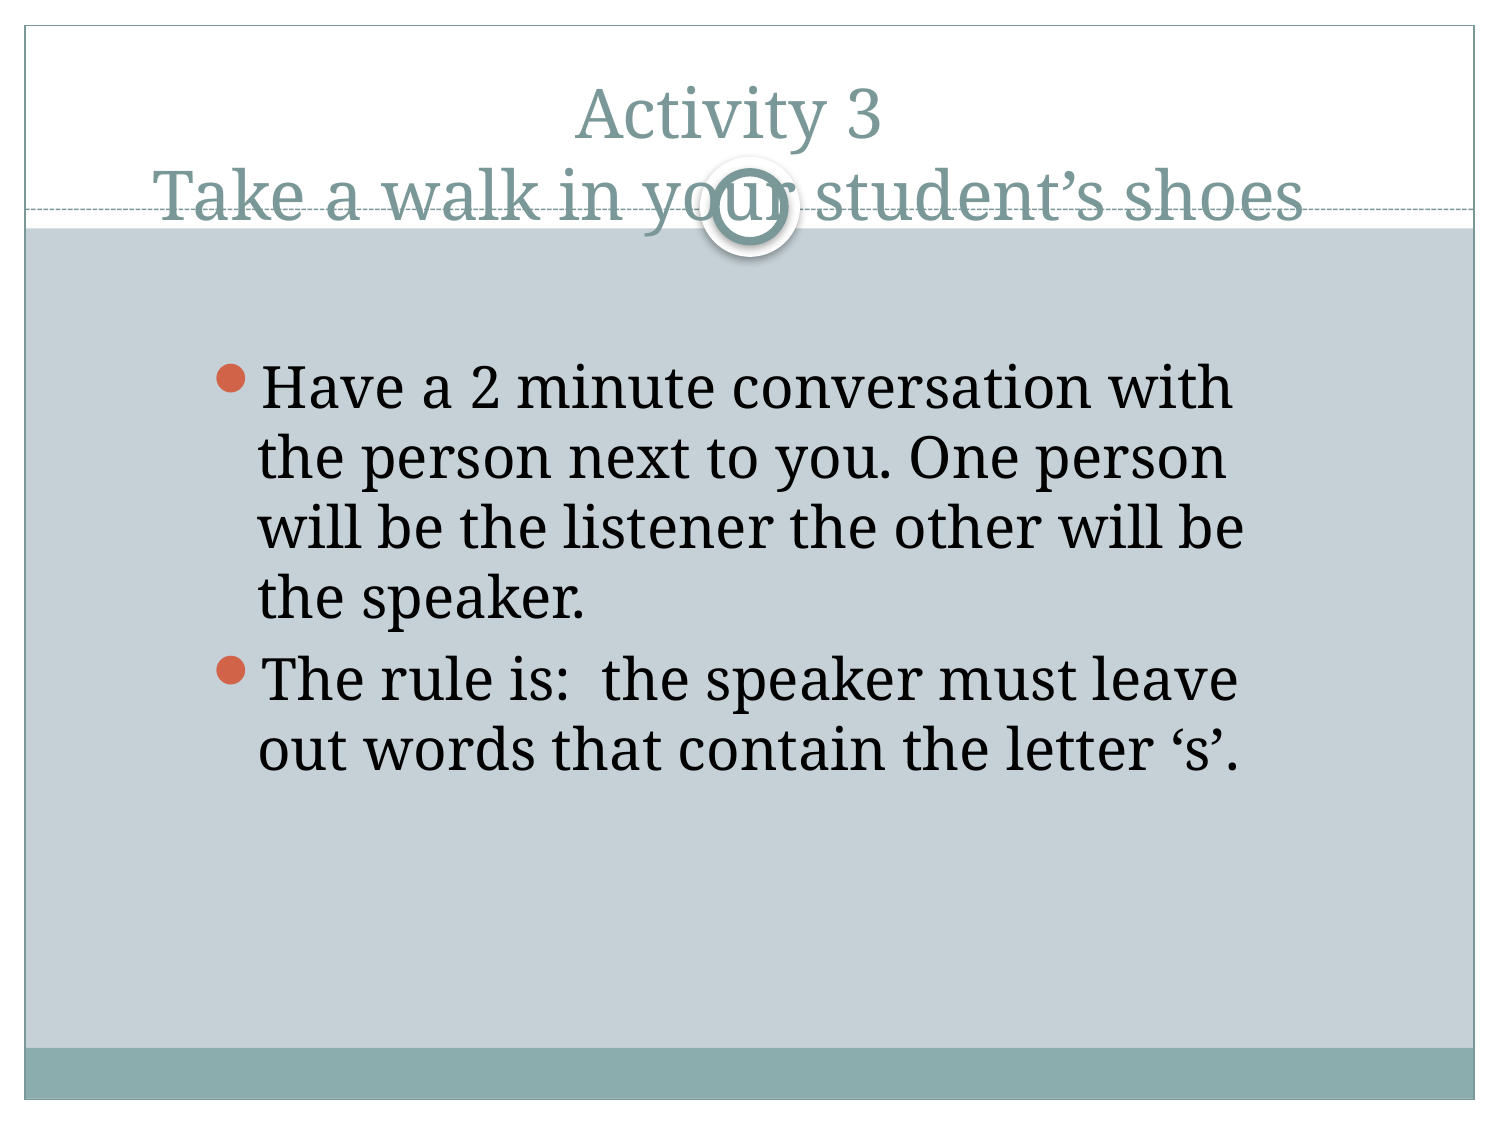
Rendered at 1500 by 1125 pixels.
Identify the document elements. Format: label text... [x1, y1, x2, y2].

text_box Have a 2 minute conversation with the person next to you. One person will be the listener the other will be the speaker. The rule is: the speaker must leave out words that contain the letter ‘s’. [197, 342, 1310, 866]
text_box Activity 3 Take a walk in your student’s shoes [92, 40, 1368, 242]
